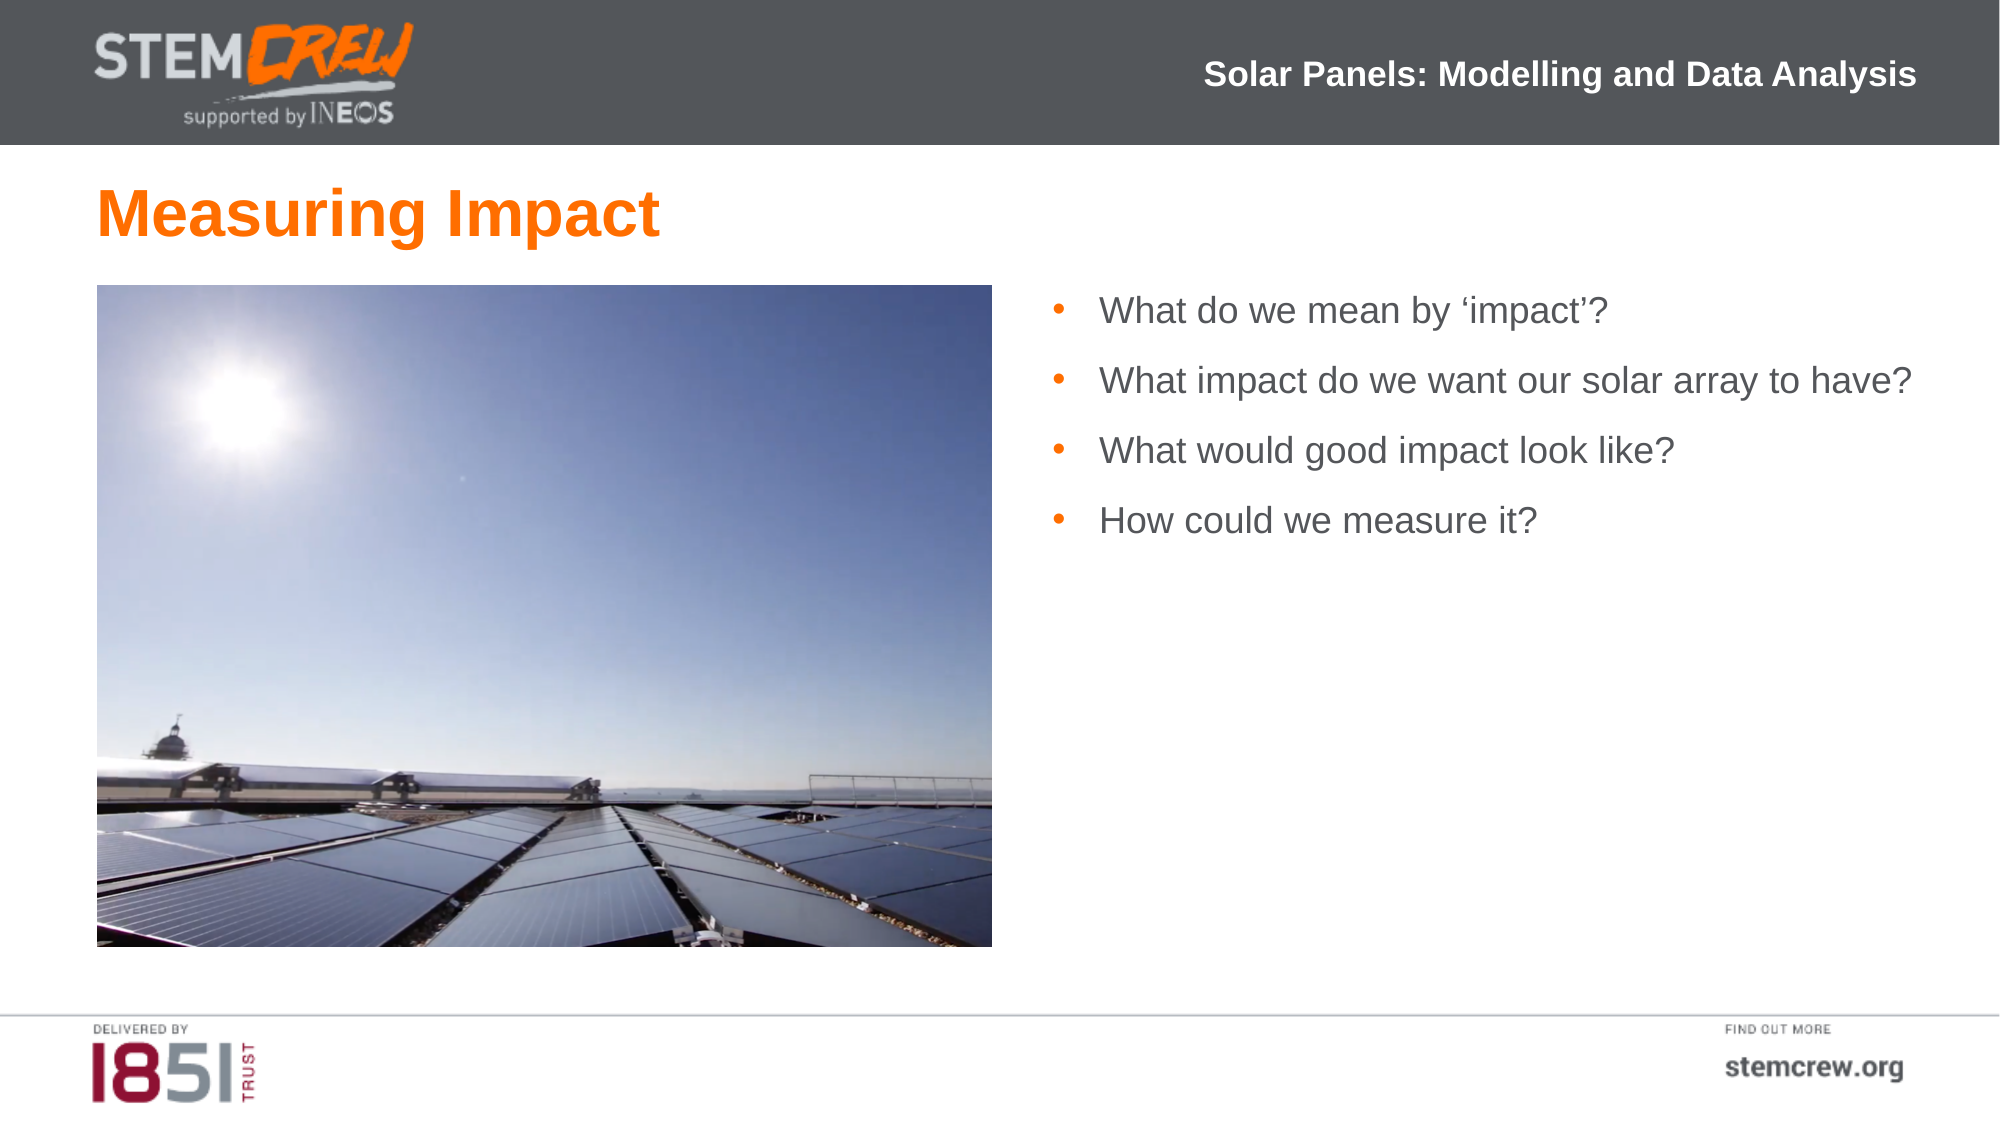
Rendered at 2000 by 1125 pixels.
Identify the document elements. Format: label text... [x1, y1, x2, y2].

picture [0, 0, 2000, 145]
picture [97, 285, 992, 948]
text_box What do we mean by ‘impact’? What impact do we want our solar array to have? What would good impact look like? How could we measure it? [1052, 285, 1982, 541]
text_box Measuring Impact [94, 167, 1264, 250]
text_box Solar Panels: Modelling and Data Analysis [1015, 48, 1928, 94]
picture [0, 1012, 2000, 1125]
